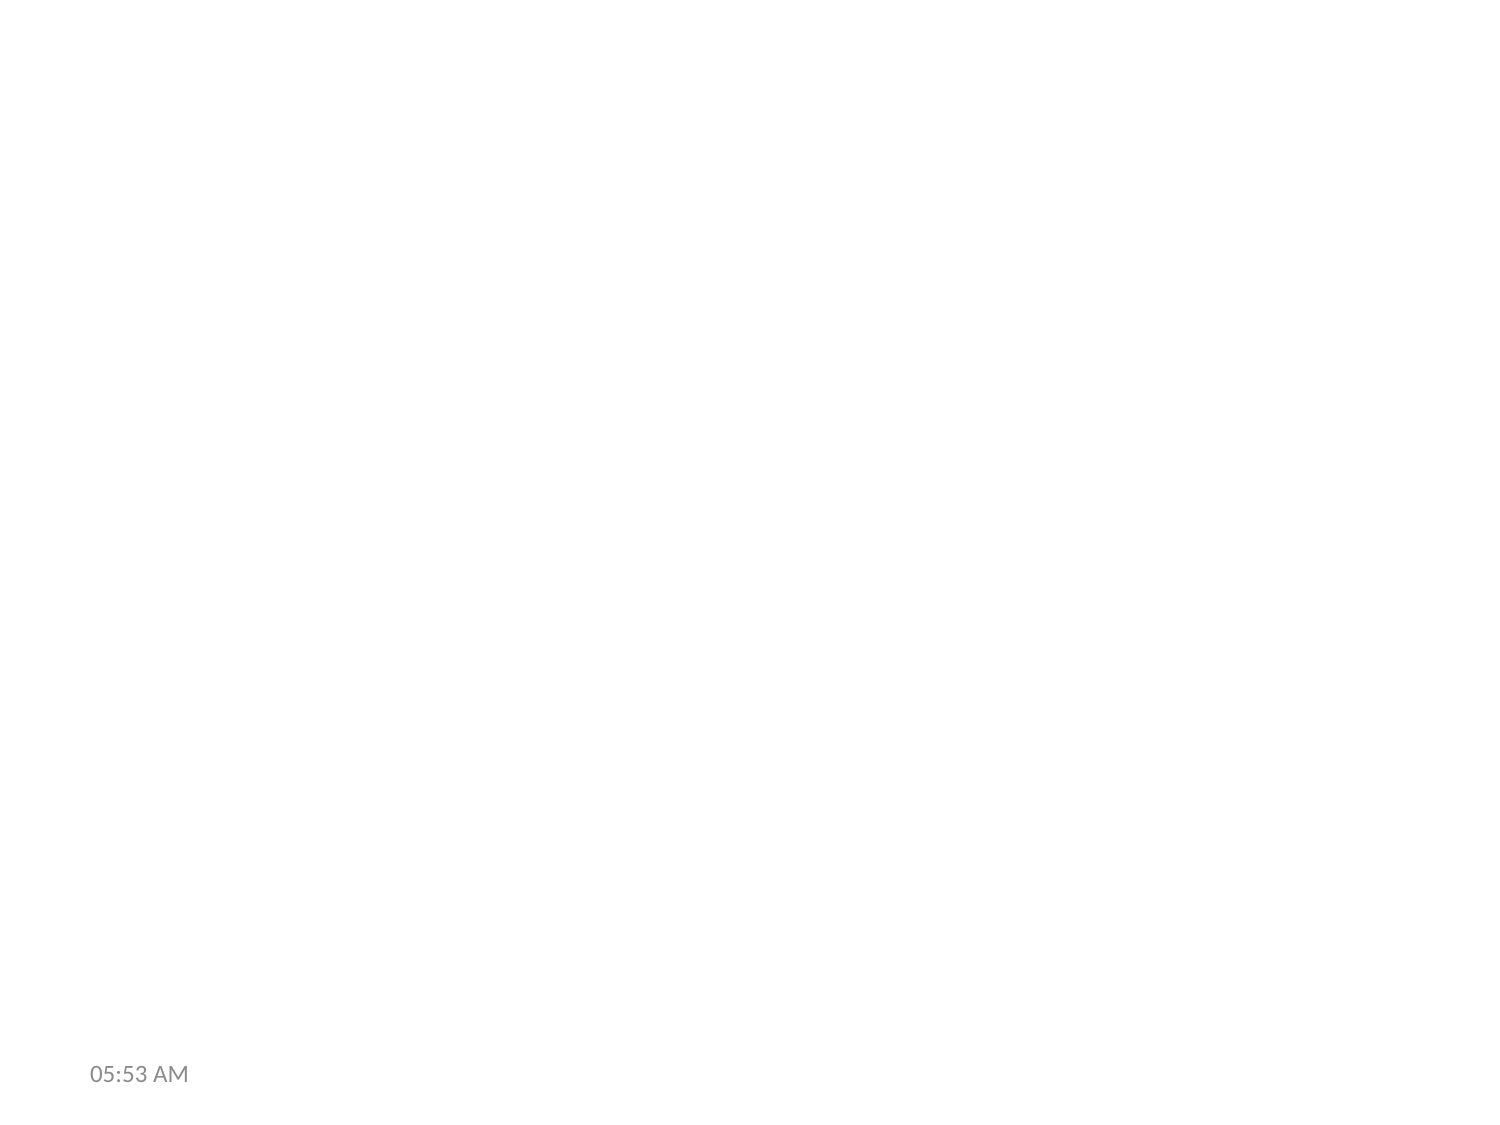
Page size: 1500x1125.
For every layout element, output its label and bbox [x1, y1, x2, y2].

slide_number [75, 1042, 425, 1103]
